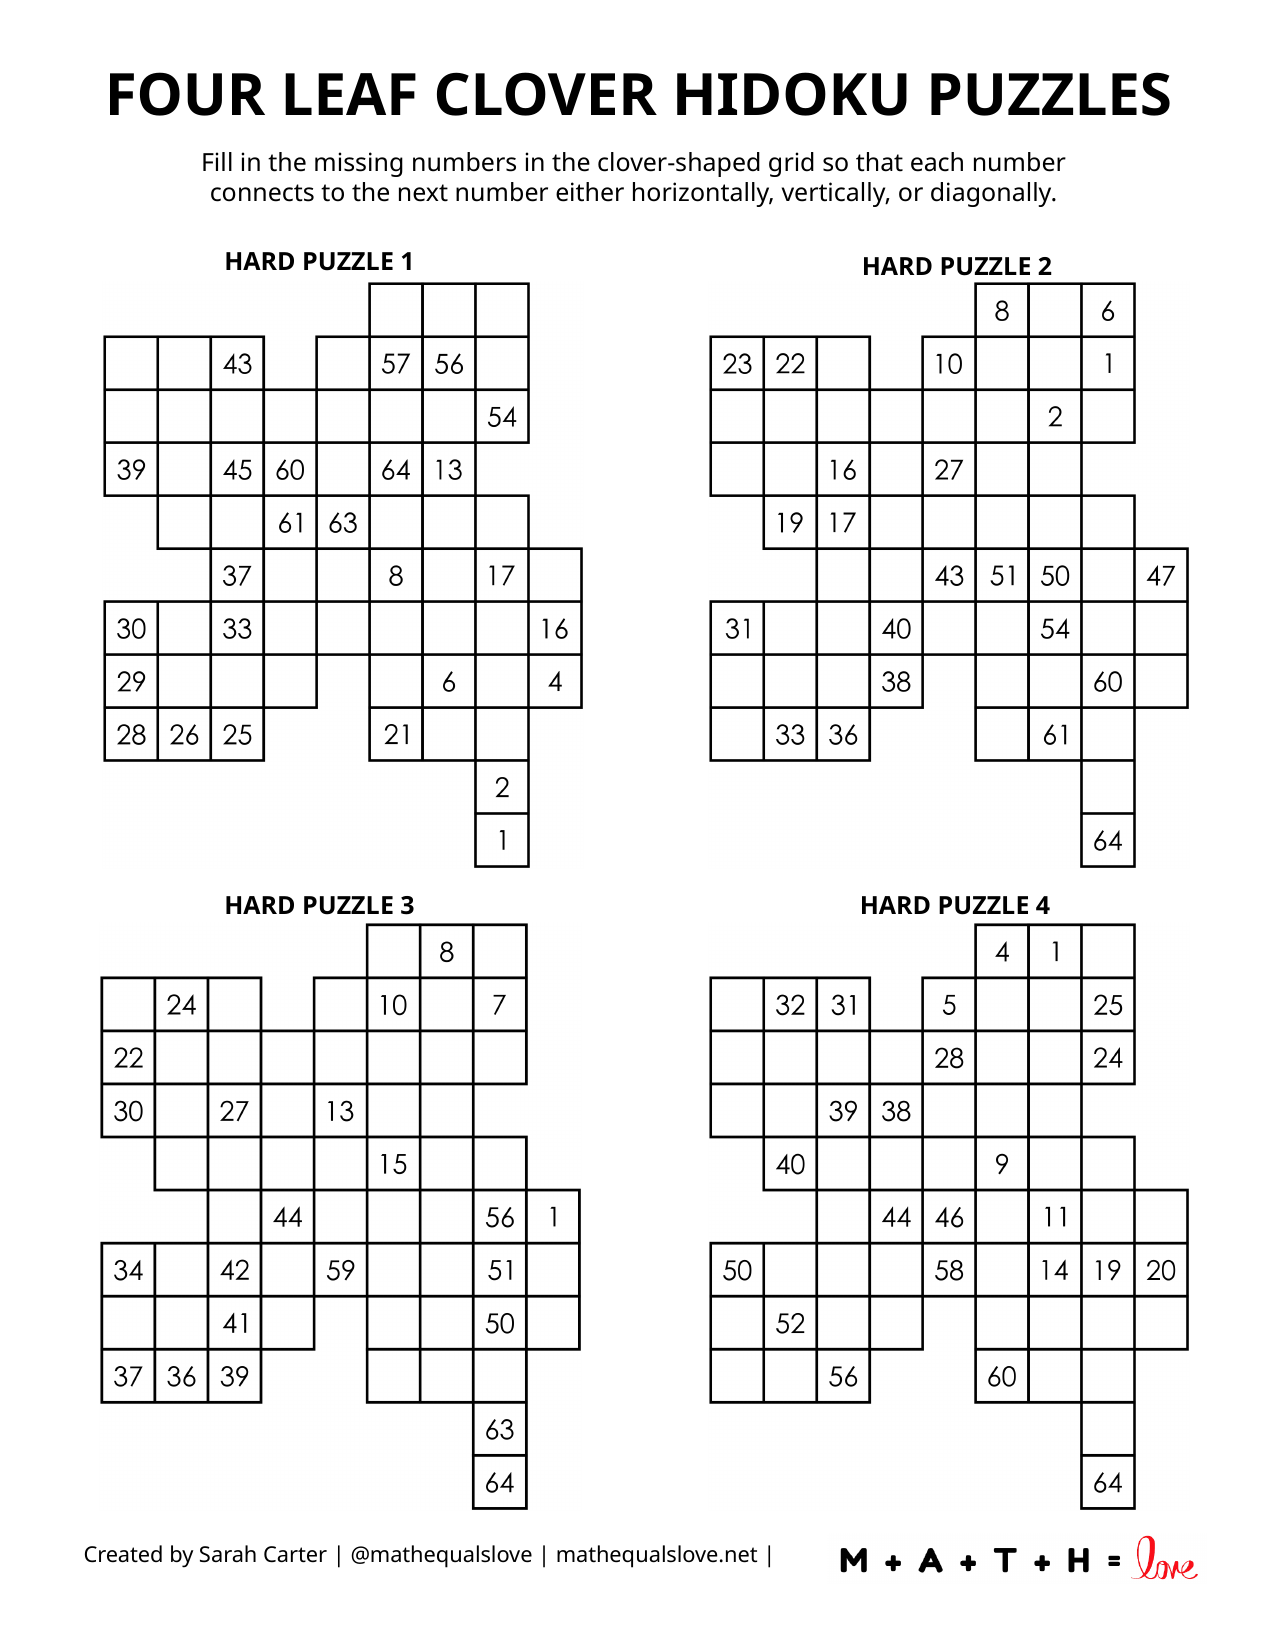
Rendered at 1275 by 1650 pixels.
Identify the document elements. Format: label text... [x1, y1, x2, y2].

text_box HARD PUZZLE 1 [0, 245, 640, 297]
picture [99, 922, 583, 1511]
picture [101, 280, 585, 870]
text_box HARD PUZZLE 2 [639, 249, 1275, 301]
text_box HARD PUZZLE 3 [0, 889, 637, 941]
picture [826, 1532, 1207, 1584]
text_box FOUR LEAF CLOVER HIDOKU PUZZLES [66, 50, 1211, 135]
picture [707, 280, 1191, 870]
text_box Fill in the missing numbers in the clover-shaped grid so that each number connects to the next number either horizontally, vertically, or diagonally. [0, 139, 1275, 215]
text_box Created by Sarah Carter | @mathequalslove | mathequalslove.net | [68, 1533, 826, 1575]
picture [707, 922, 1191, 1511]
text_box HARD PUZZLE 4 [637, 889, 1273, 941]
